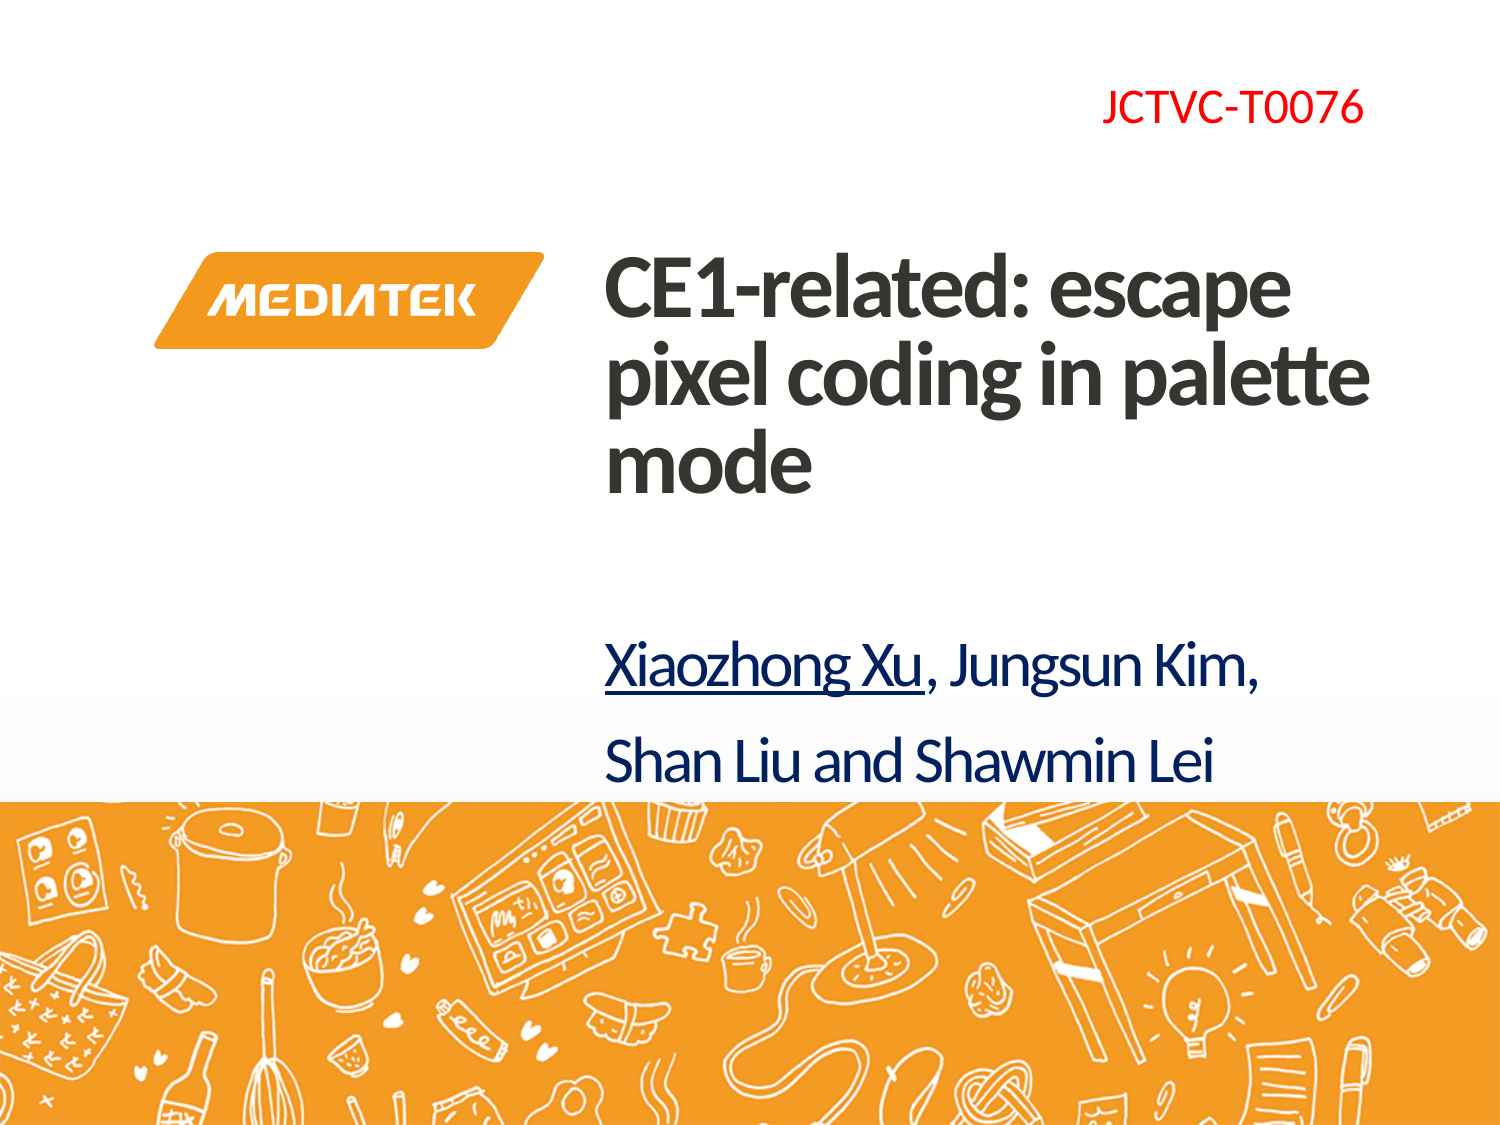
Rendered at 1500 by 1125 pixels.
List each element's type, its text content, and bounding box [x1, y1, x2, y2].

title CE1-related: escape pixel coding in palette mode [589, 239, 1425, 629]
picture [154, 252, 544, 349]
subtitle Xiaozhong Xu, Jungsun Kim, Shan Liu and Shawmin Lei [589, 629, 1425, 803]
picture [0, 802, 1500, 1125]
text_box JCTVC-T0076 [1087, 66, 1425, 142]
slide_number 1 [1251, 1029, 1425, 1090]
